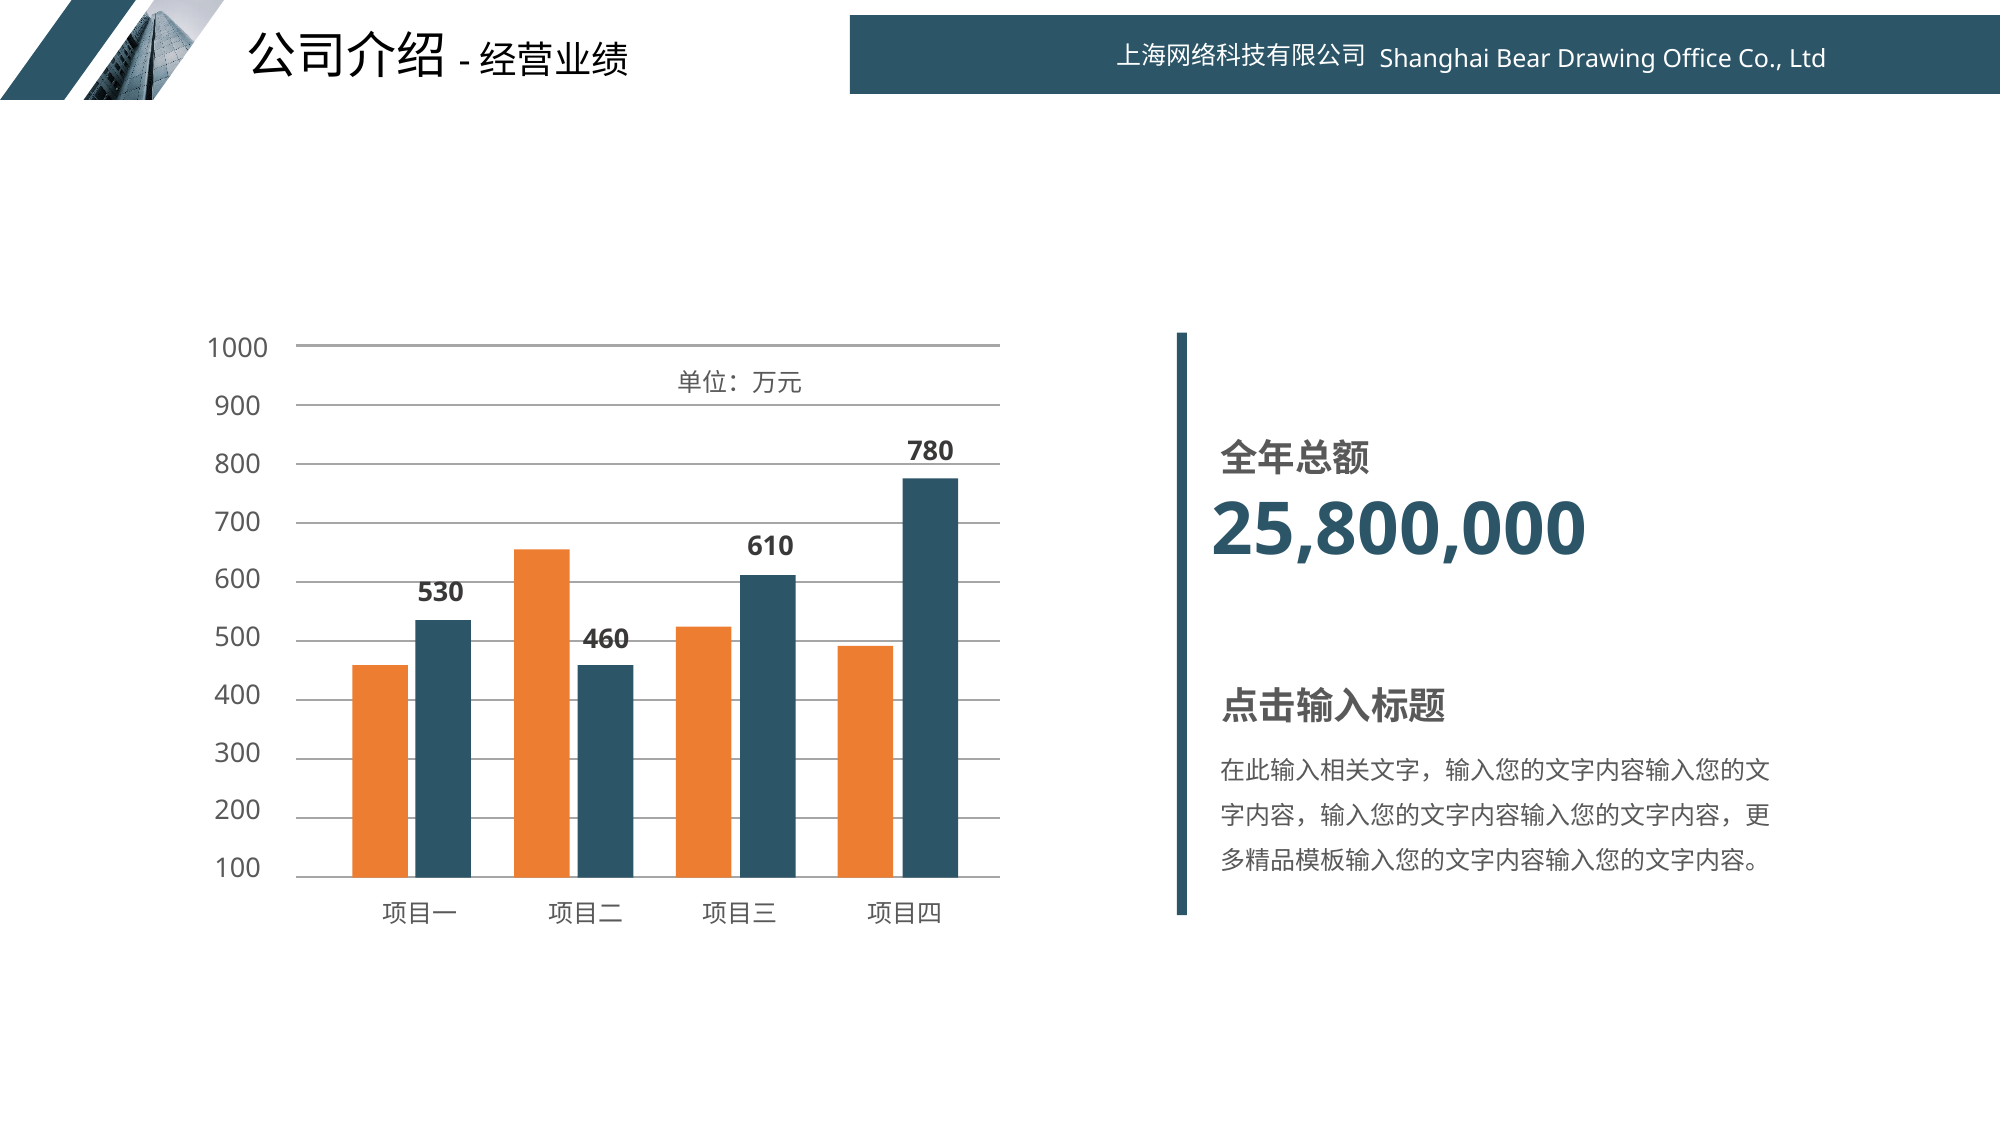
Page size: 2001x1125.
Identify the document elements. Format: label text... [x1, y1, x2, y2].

text_box 点击输入标题 [1199, 672, 1508, 721]
text_box 项目四 [831, 896, 979, 937]
text_box 项目三 [665, 896, 814, 937]
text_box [178, 323, 1000, 896]
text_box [0, 0, 900, 100]
text_box 全年总额 [1197, 424, 1506, 474]
text_box [1176, 332, 1188, 916]
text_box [900, 15, 2000, 94]
text_box 在此输入相关文字，输入您的文字内容输入您的文字内容，输入您的文字内容输入您的文字内容，更多精品模板输入您的文字内容输入您的文字内容。 [1204, 731, 1812, 936]
text_box 项目二 [512, 896, 661, 937]
text_box 25,800,000 [1211, 489, 1688, 561]
text_box 项目一 [345, 896, 494, 937]
